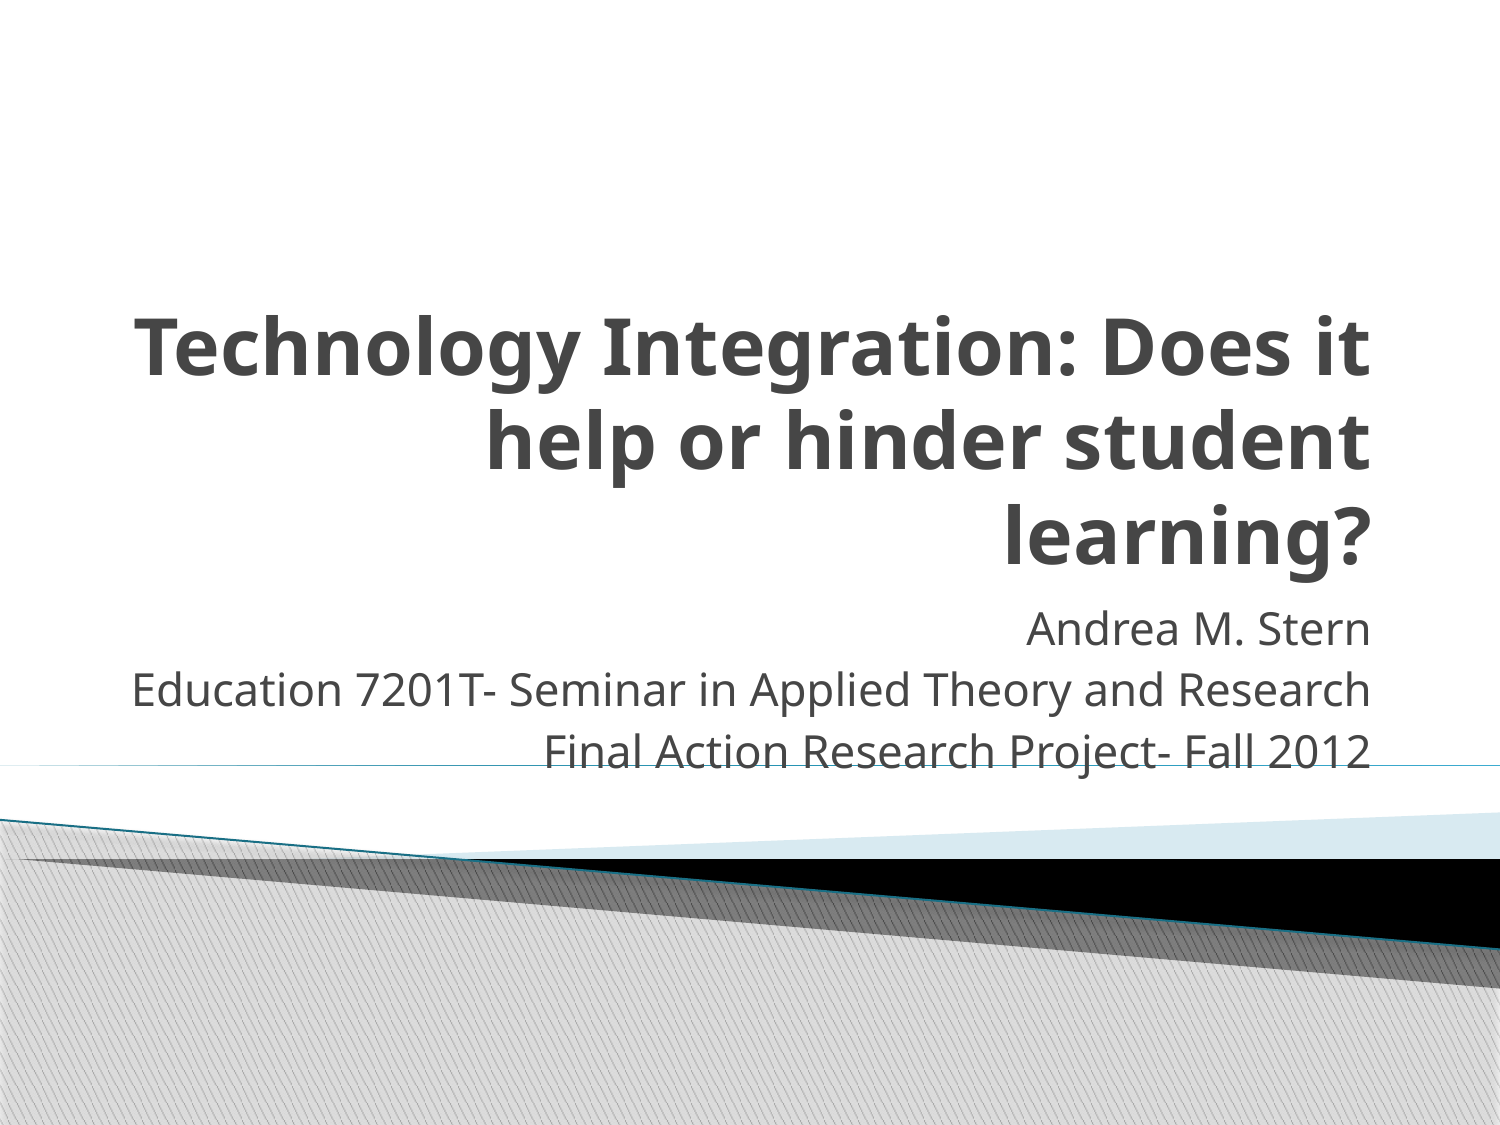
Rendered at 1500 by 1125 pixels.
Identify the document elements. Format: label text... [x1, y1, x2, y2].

subtitle Andrea M. Stern Education 7201T- Seminar in Applied Theory and Research Final Action Research Project- Fall 2012 [112, 592, 1388, 790]
picture [5, 859, 1500, 989]
title Technology Integration: Does it help or hinder student learning? [112, 287, 1388, 588]
